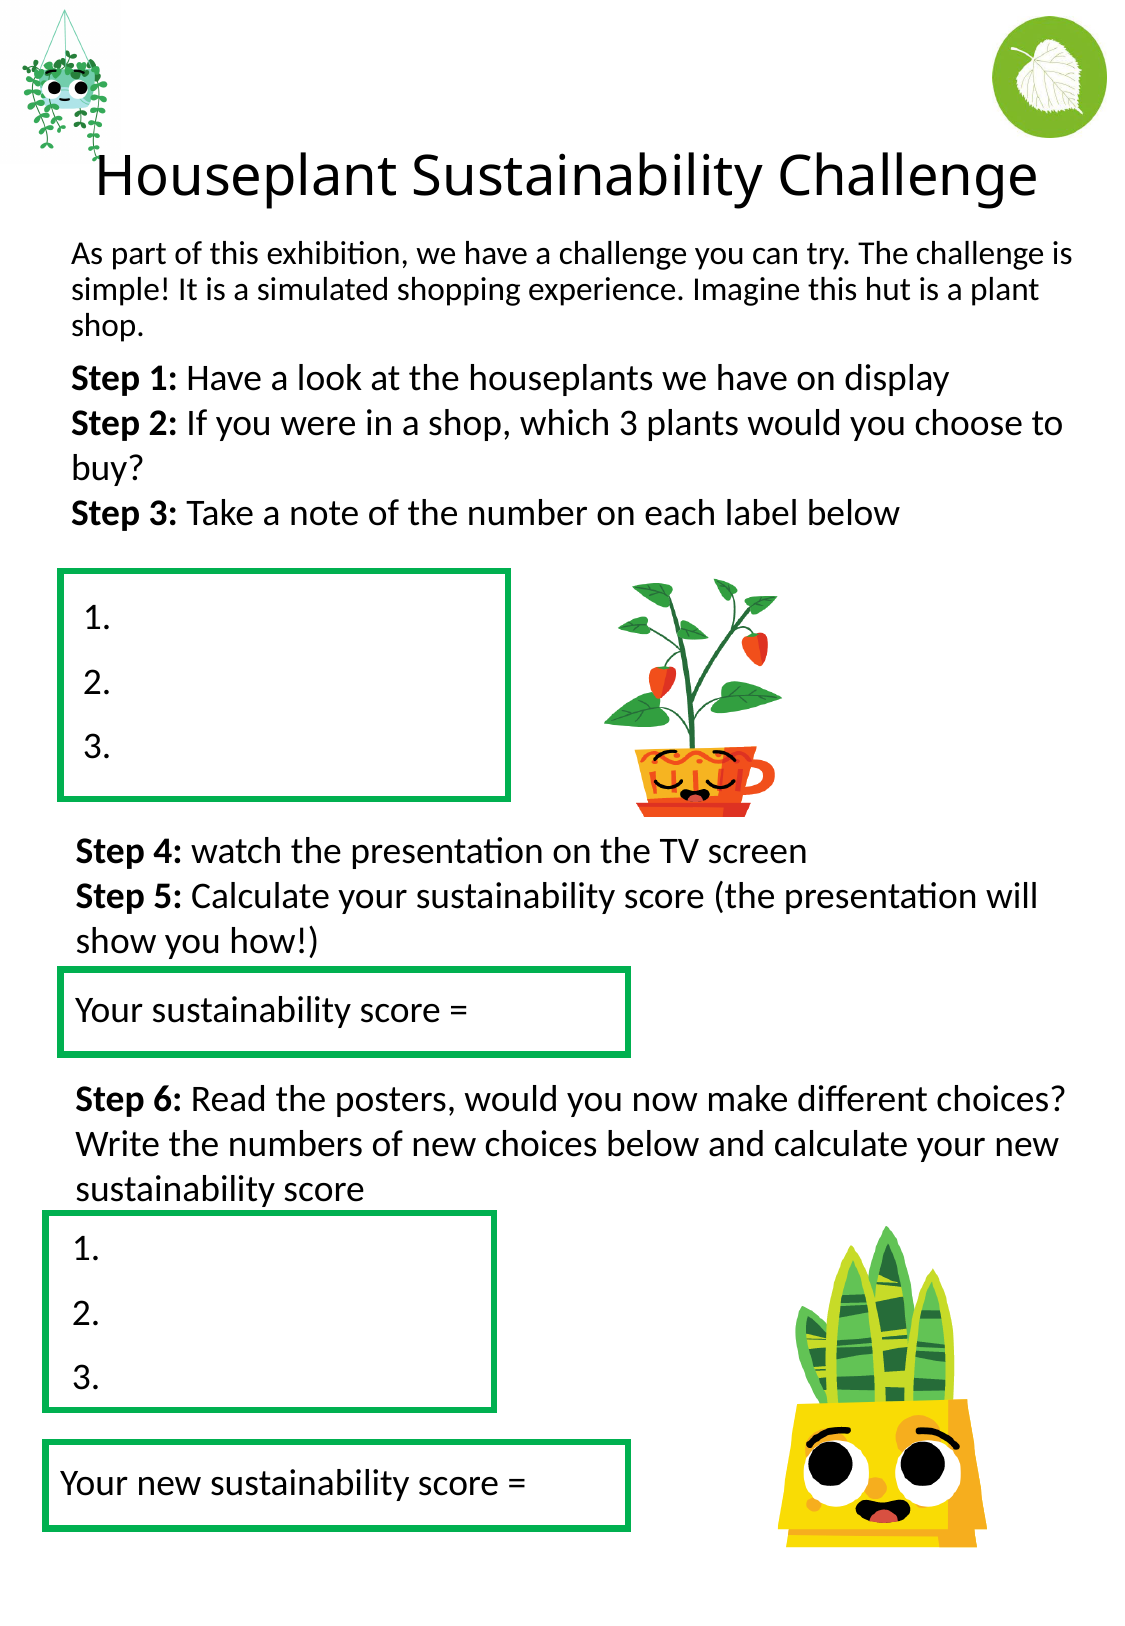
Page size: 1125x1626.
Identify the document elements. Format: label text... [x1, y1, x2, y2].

text_box Step 4: watch the presentation on the TV screen Step 5: Calculate your sustainability score (the presentation will show you how!) [60, 818, 1104, 969]
text_box Step 1: Have a look at the houseplants we have on display Step 2: If you were in a shop, which 3 plants would you choose to buy? Step 3: Take a note of the number on each label below [56, 345, 1100, 541]
subtitle As part of this exhibition, we have a challenge you can try. The challenge is simple! It is a simulated shopping experience. Imagine this hut is a plant shop. [55, 228, 1100, 391]
picture [536, 514, 861, 839]
text_box [60, 570, 509, 800]
text_box [44, 1212, 495, 1411]
text_box Step 6: Read the posters, would you now make different choices? Write the numbers of new choices below and calculate your new sustainability score [60, 1067, 1104, 1217]
title Houseplant Sustainability Challenge [45, 96, 1089, 215]
text_box [60, 969, 629, 1055]
text_box [44, 1441, 629, 1530]
picture [699, 1213, 1018, 1567]
picture [0, 0, 121, 164]
picture [992, 16, 1107, 138]
